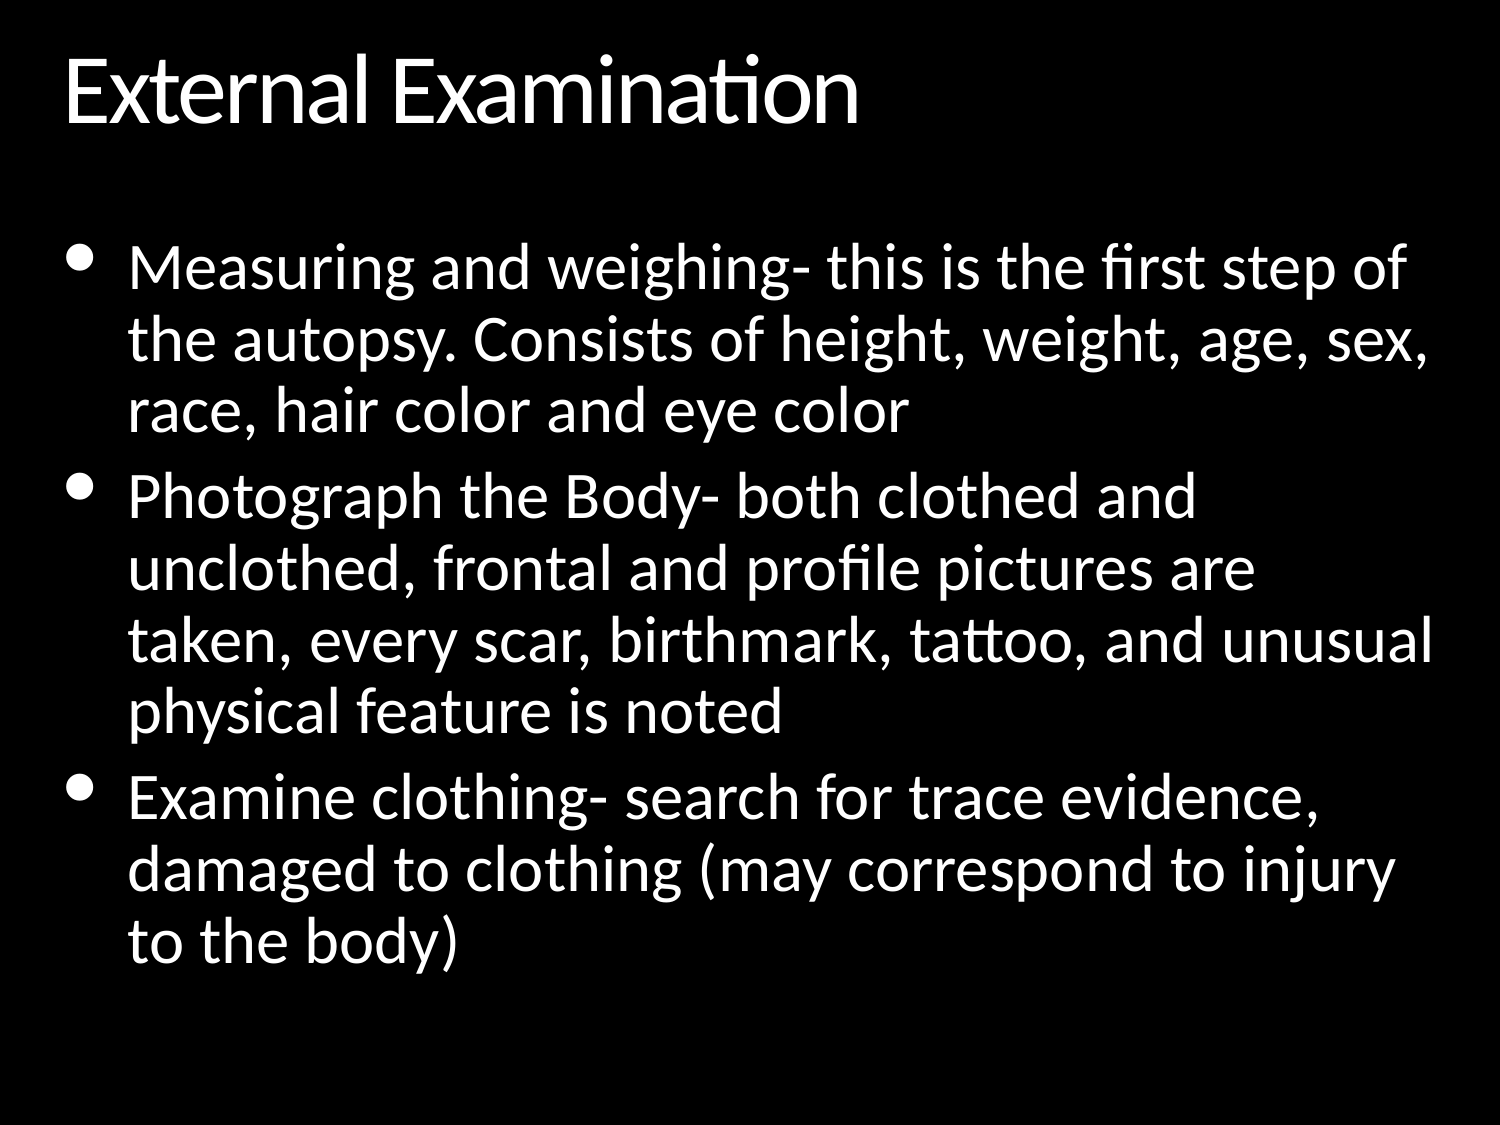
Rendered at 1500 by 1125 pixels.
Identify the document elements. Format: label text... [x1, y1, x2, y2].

list Measuring and weighing- this is the first step of the autopsy. Consists of height, weight, age, sex, race, hair color and eye color Photograph the Body- both clothed and unclothed, frontal and profile pictures are taken, every scar, birthmark, tattoo, and unusual physical feature is noted Examine clothing- search for trace evidence, damaged to clothing (may correspond to injury to the body) [62, 231, 1438, 1064]
title External Examination [62, 37, 1438, 147]
